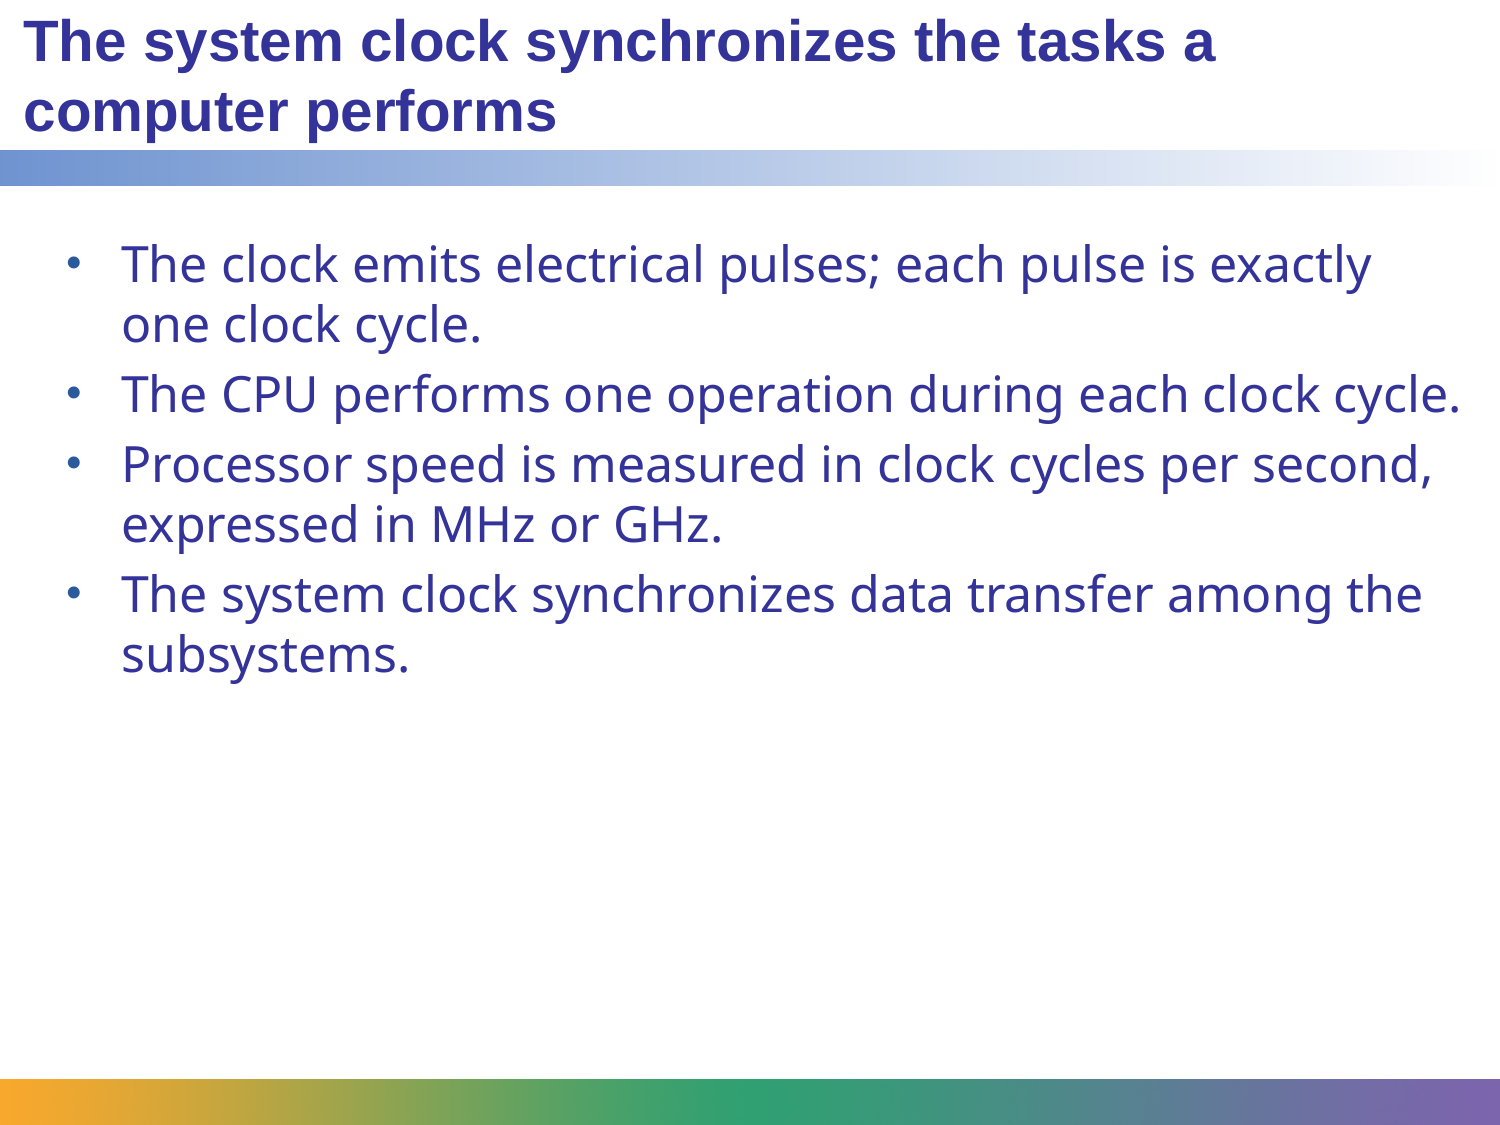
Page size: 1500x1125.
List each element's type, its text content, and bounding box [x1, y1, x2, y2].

list The clock emits electrical pulses; each pulse is exactly one clock cycle. The CPU performs one operation during each clock cycle. Processor speed is measured in clock cycles per second, expressed in MHz or GHz. The system clock synchronizes data transfer among the subsystems. [49, 224, 1488, 1013]
picture [0, 1079, 1500, 1125]
title The system clock synchronizes the tasks a computer performs [8, 4, 1453, 143]
